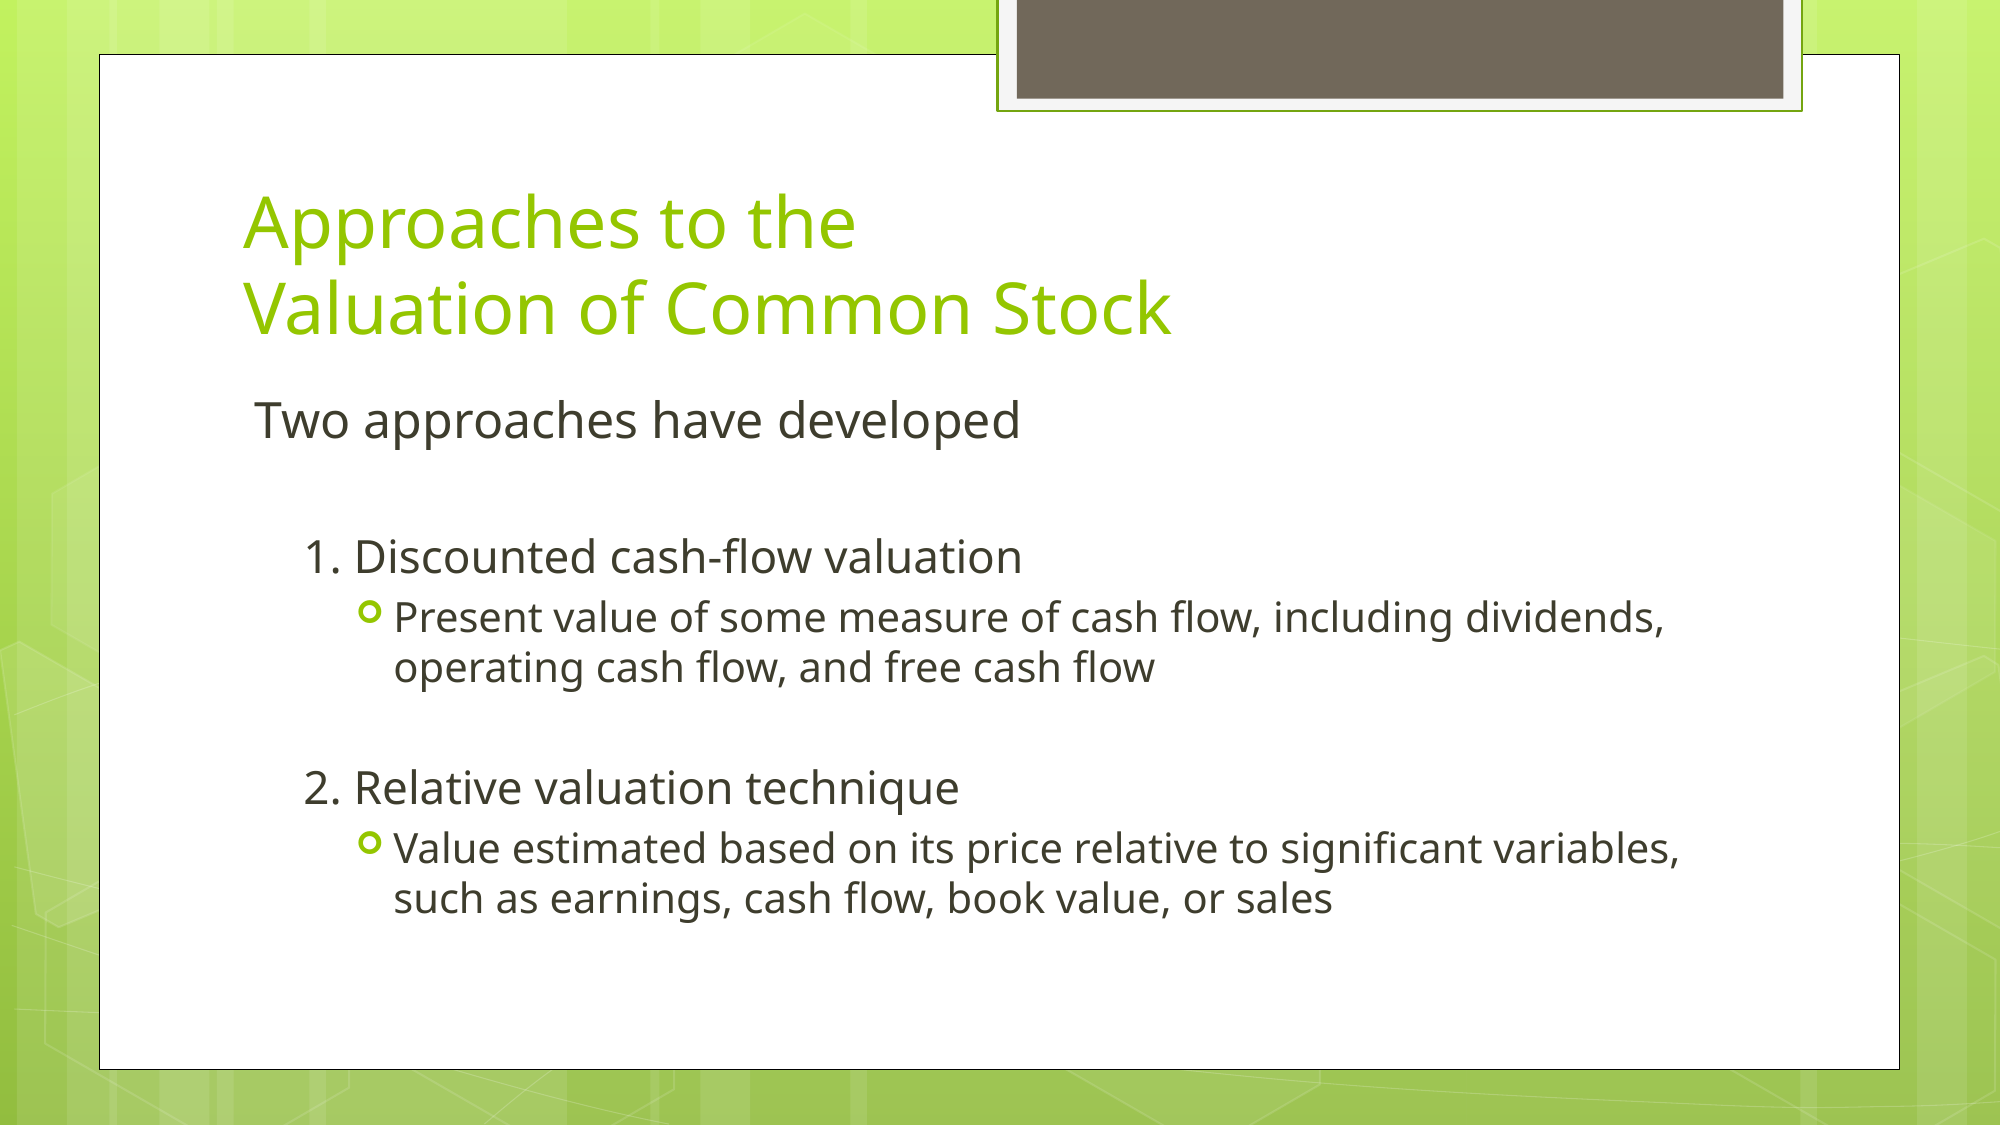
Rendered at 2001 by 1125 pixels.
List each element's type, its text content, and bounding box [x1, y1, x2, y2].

list Two approaches have developed 1. Discounted cash-flow valuation Present value of some measure of cash flow, including dividends, operating cash flow, and free cash flow 2. Relative valuation technique Value estimated based on its price relative to significant variables, such as earnings, cash flow, book value, or sales [228, 381, 1711, 957]
title Approaches to the Valuation of Common Stock [228, 168, 1765, 357]
